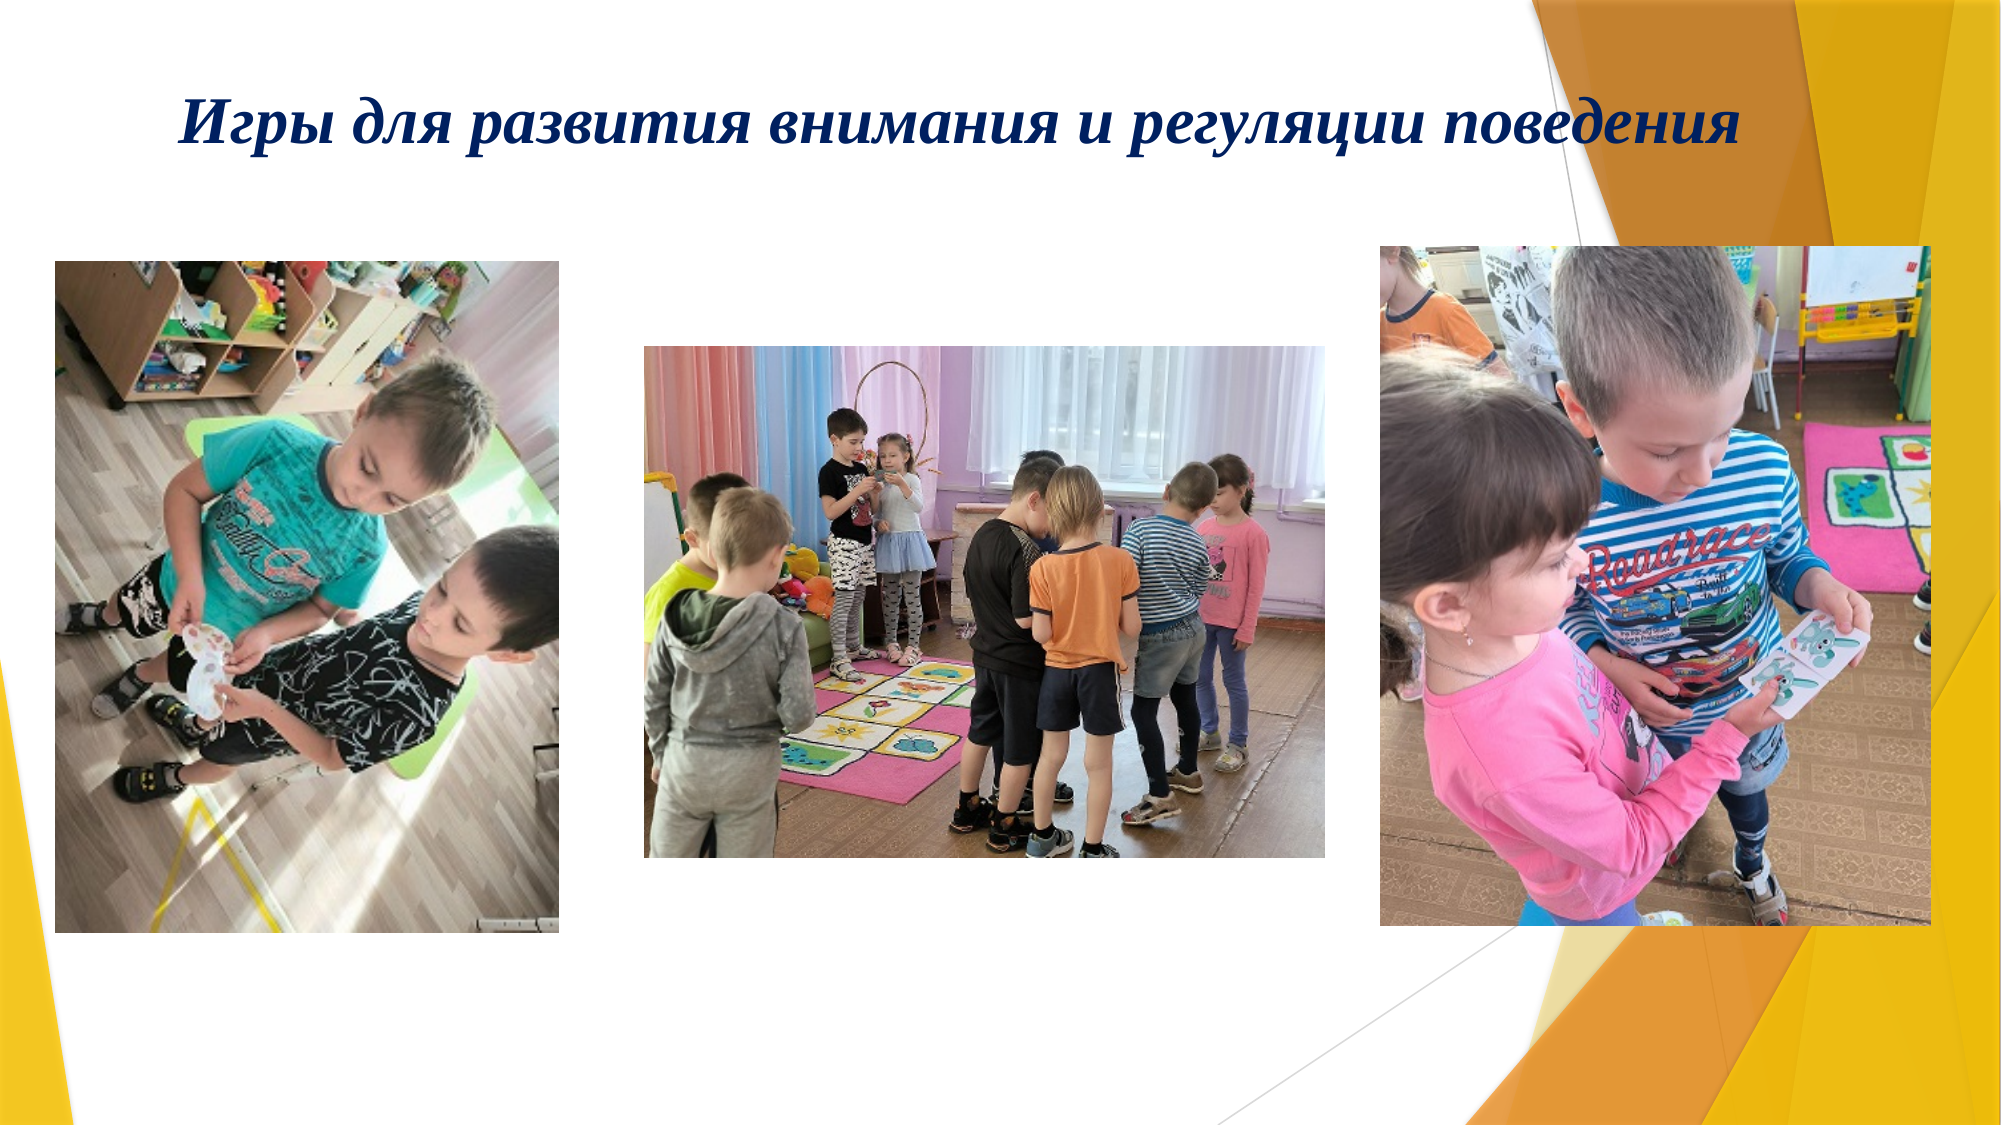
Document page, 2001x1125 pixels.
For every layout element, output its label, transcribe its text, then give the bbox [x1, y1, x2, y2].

picture [55, 260, 560, 933]
text_box Игры для развития внимания и регуляции поведения [164, 63, 1759, 164]
picture [1380, 245, 1931, 927]
picture [643, 346, 1326, 858]
